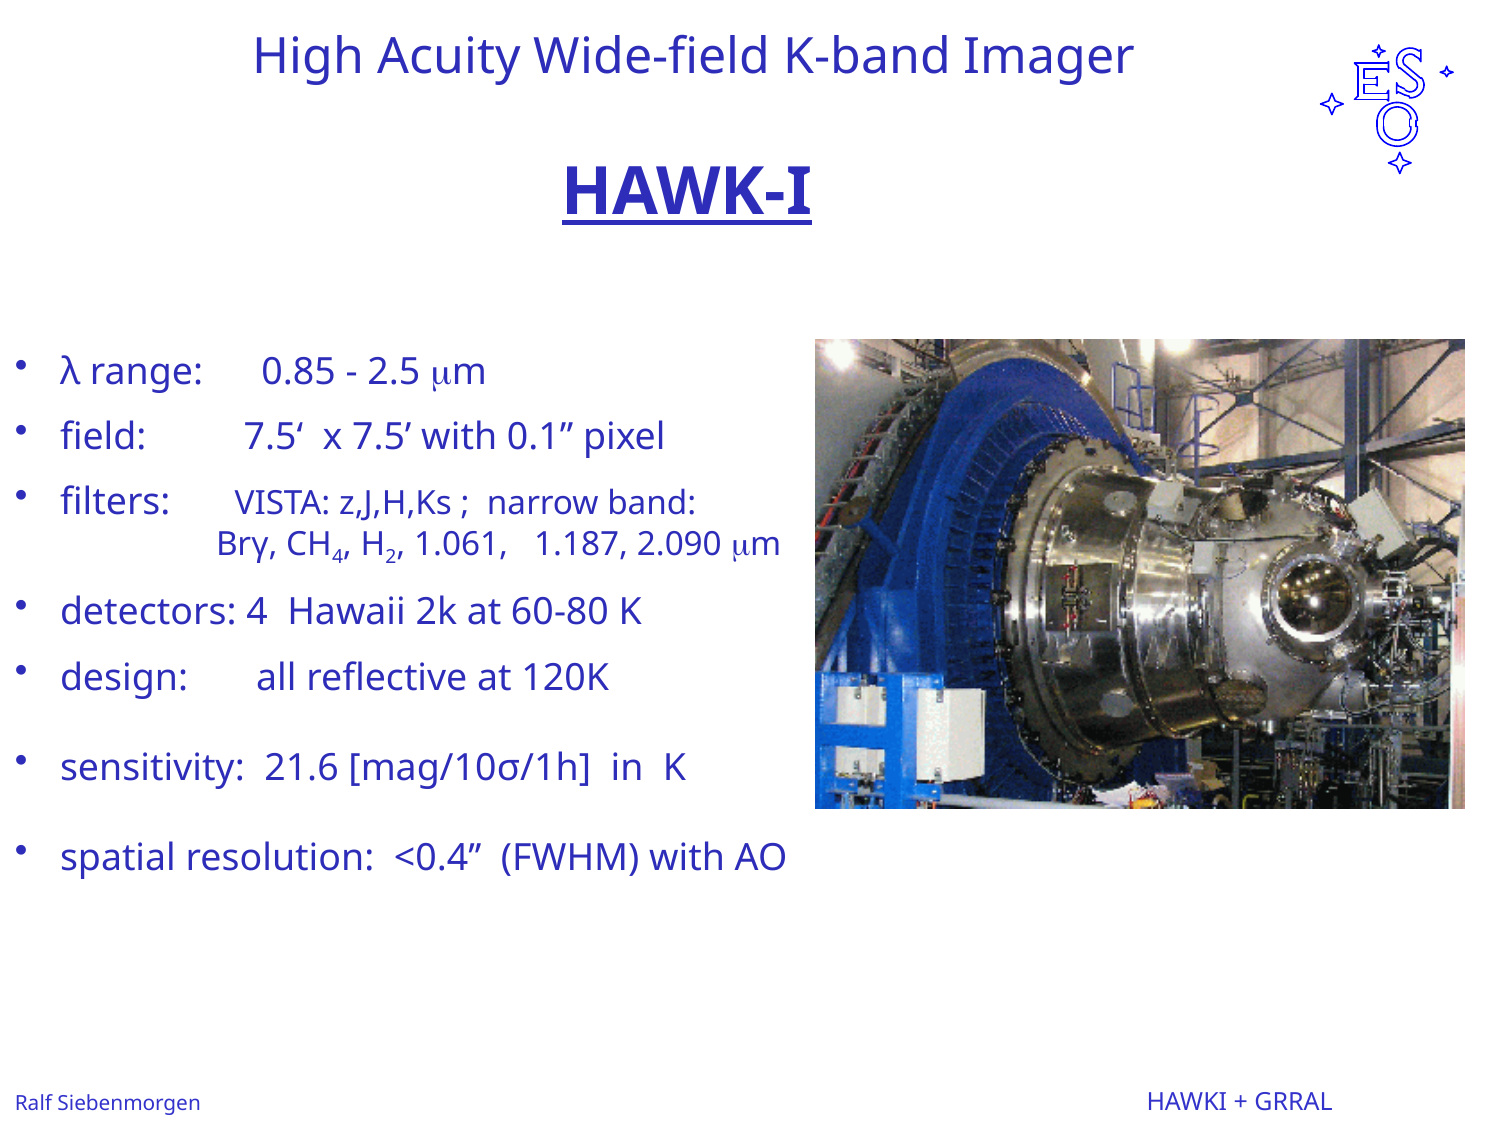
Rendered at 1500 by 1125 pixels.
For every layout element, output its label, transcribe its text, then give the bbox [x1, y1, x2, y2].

picture [815, 339, 1466, 809]
text_box HAWK-I [547, 140, 828, 236]
text_box λ range: 0.85 - 2.5 m field: 7.5‘ x 7.5’ with 0.1” pixel filters: VISTA: z,J,H,Ks ; narrow band: Brγ, CH4, H2, 1.061, 1.187, 2.090 m detectors: 4 Hawaii 2k at 60-80 K design: all reflective at 120K sensitivity: 21.6 [mag/10σ/1h] in K spatial resolution: <0.4’’ (FWHM) with AO [0, 339, 926, 885]
text_box High Acuity Wide-field K-band Imager [0, 0, 1372, 176]
